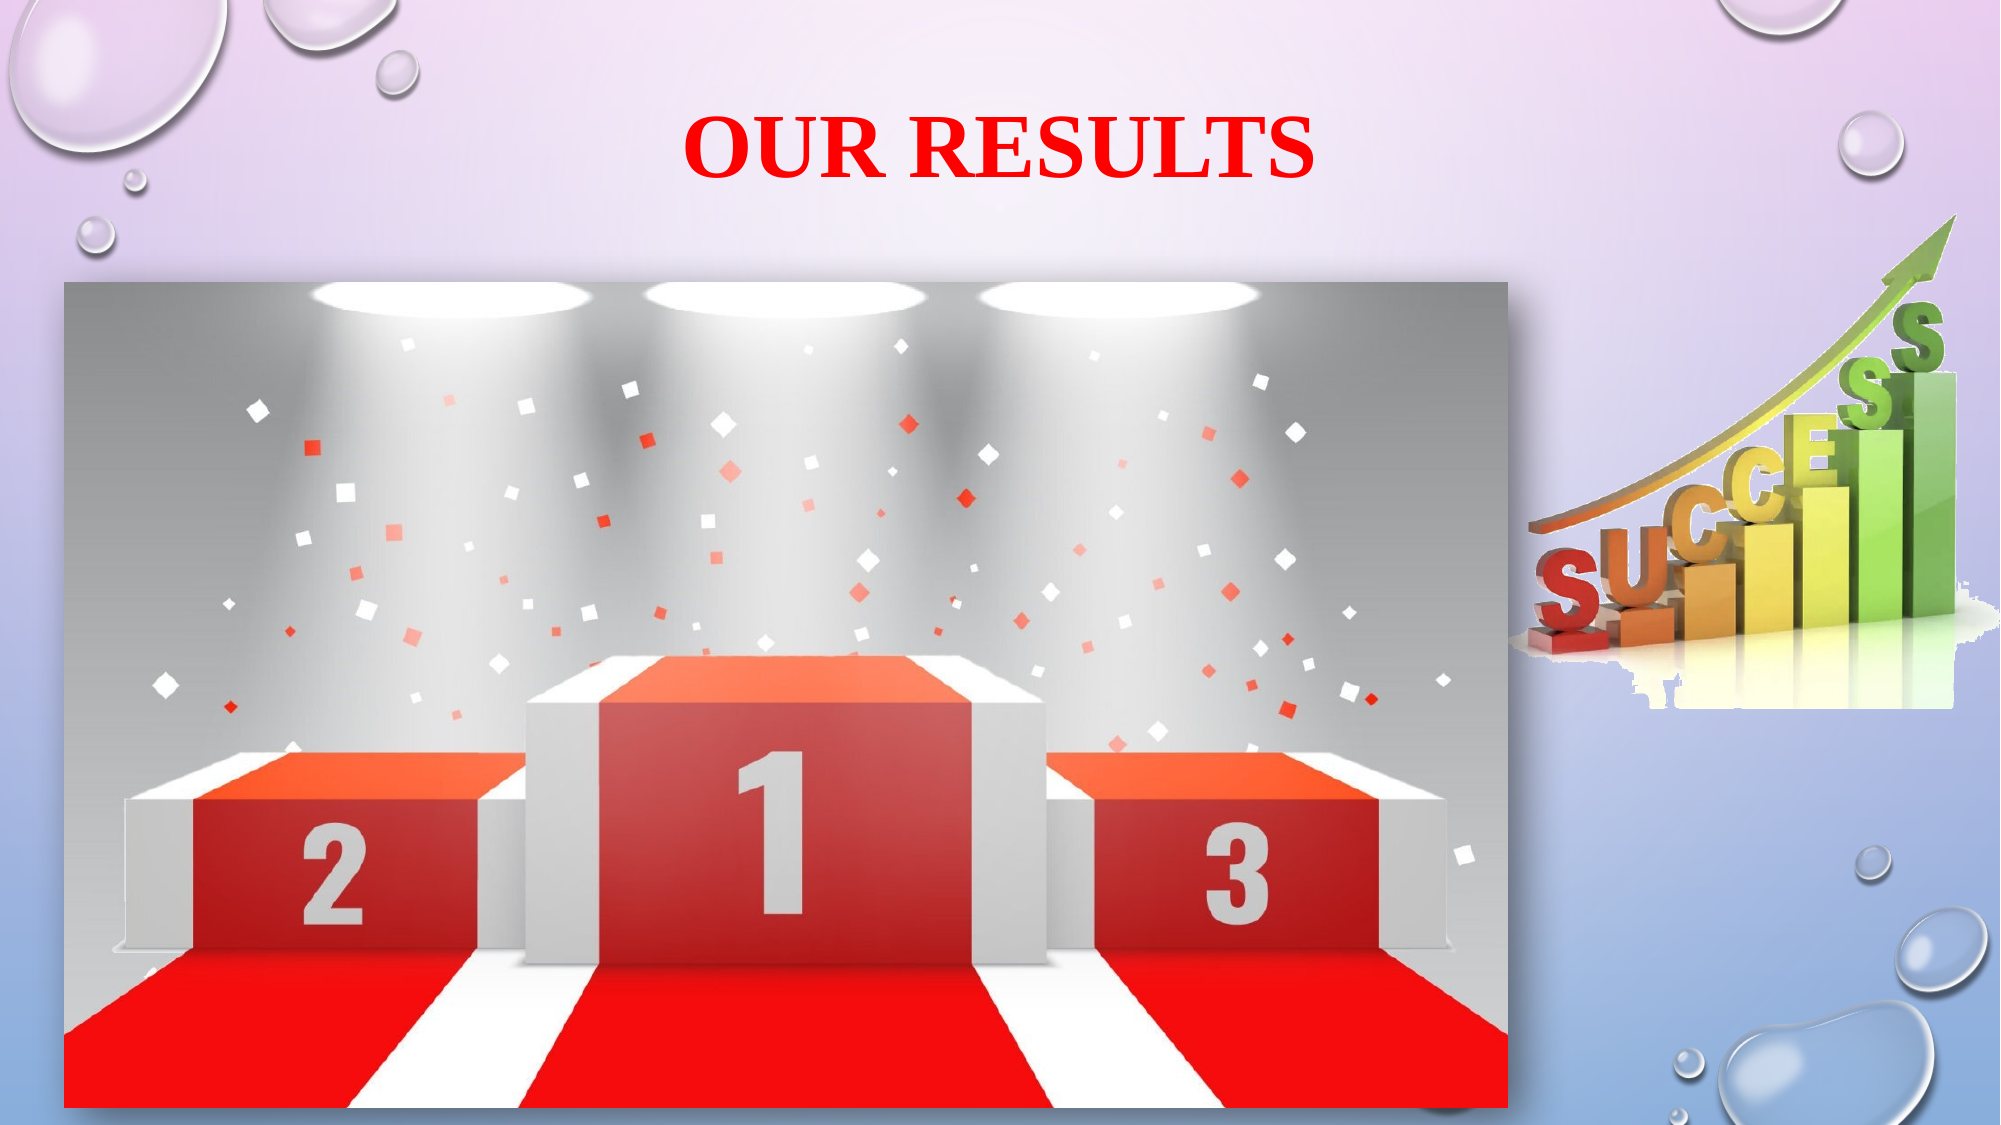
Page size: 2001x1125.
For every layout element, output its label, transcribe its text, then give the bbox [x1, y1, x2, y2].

title Our results [149, 17, 1850, 279]
picture [0, 0, 2000, 1125]
